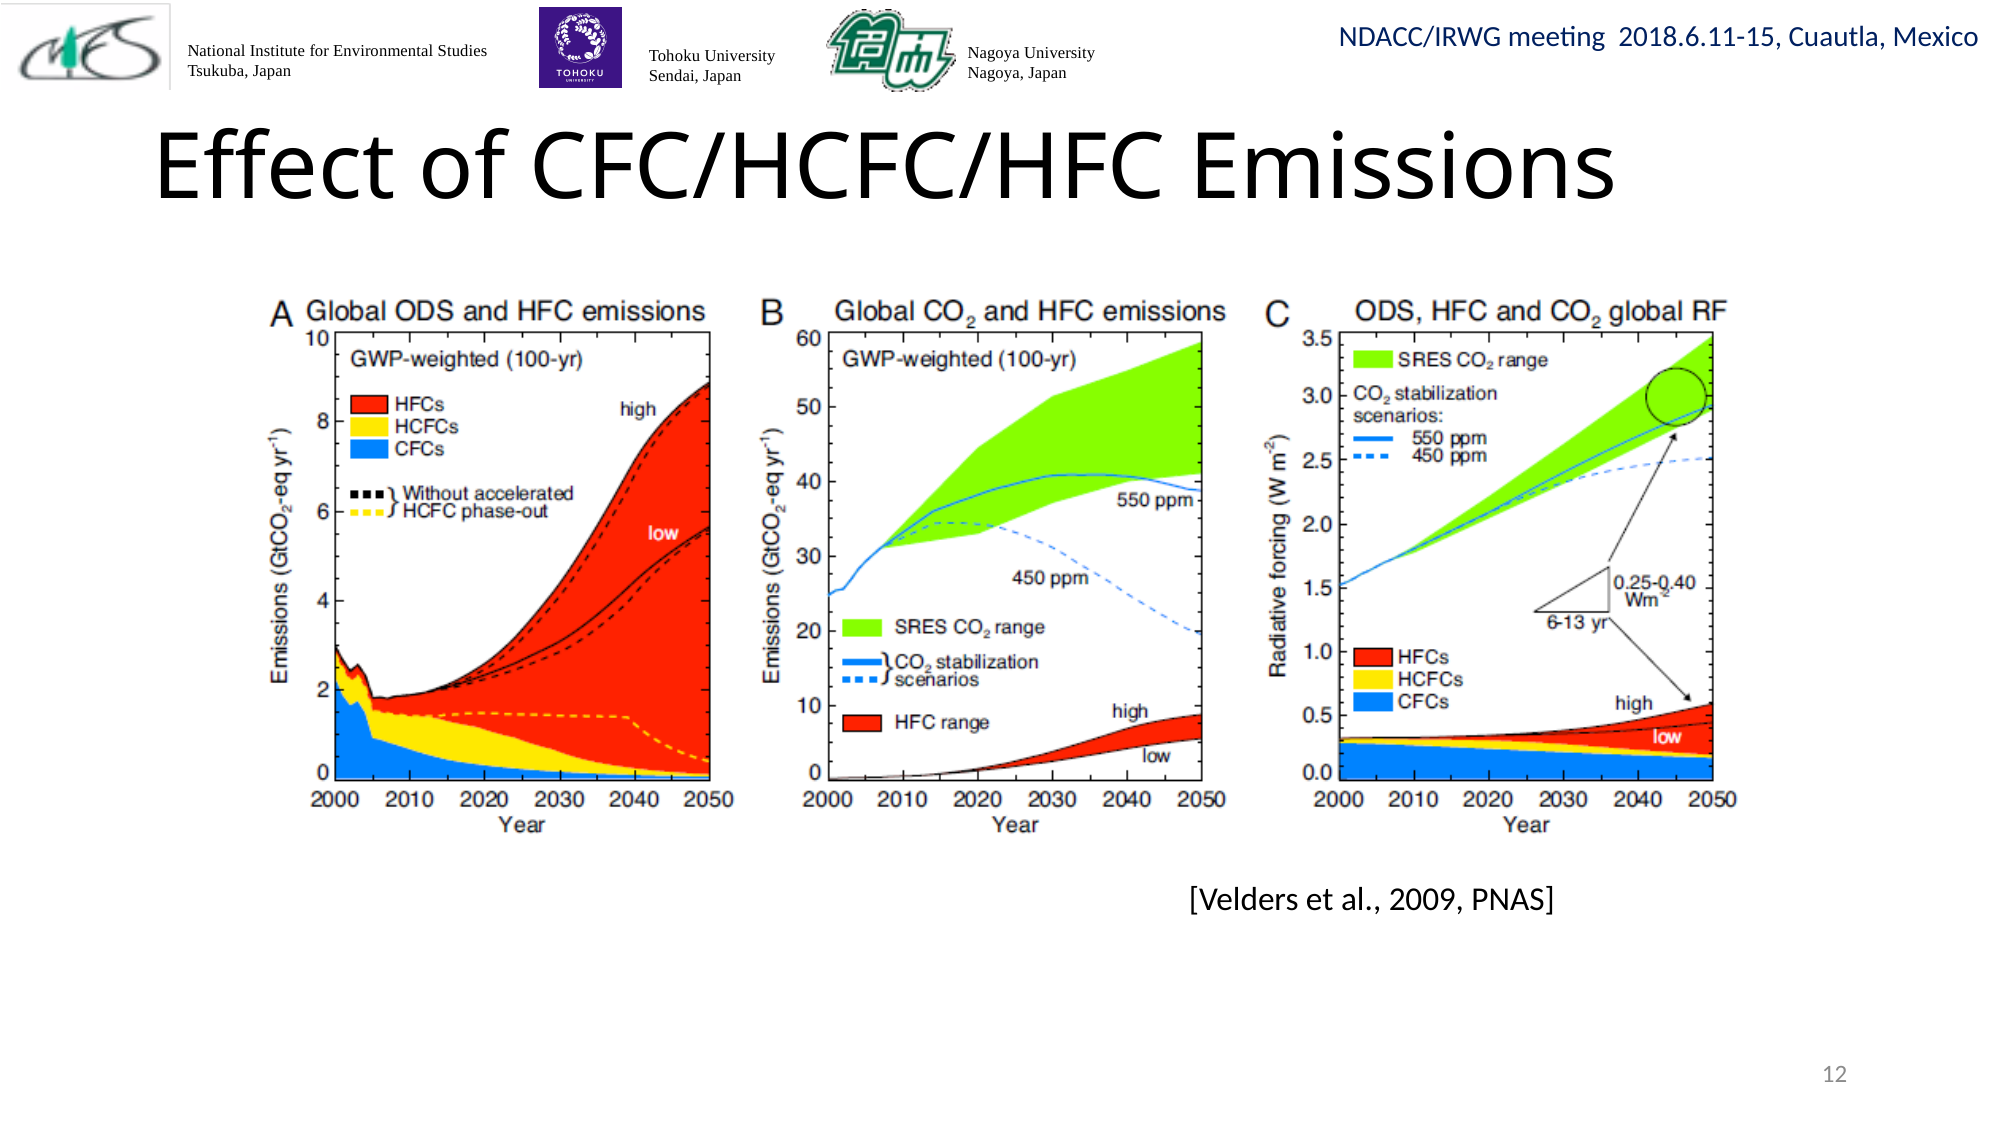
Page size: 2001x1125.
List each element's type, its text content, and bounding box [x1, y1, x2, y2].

picture [1, 2, 174, 90]
slide_number 12 [1412, 1042, 1863, 1103]
picture [826, 9, 956, 59]
picture [249, 284, 1750, 841]
title Effect of CFC/HCFC/HFC Emissions [137, 59, 1863, 278]
text_box [Velders et al., 2009, PNAS] [1174, 869, 1571, 925]
picture [539, 7, 622, 59]
